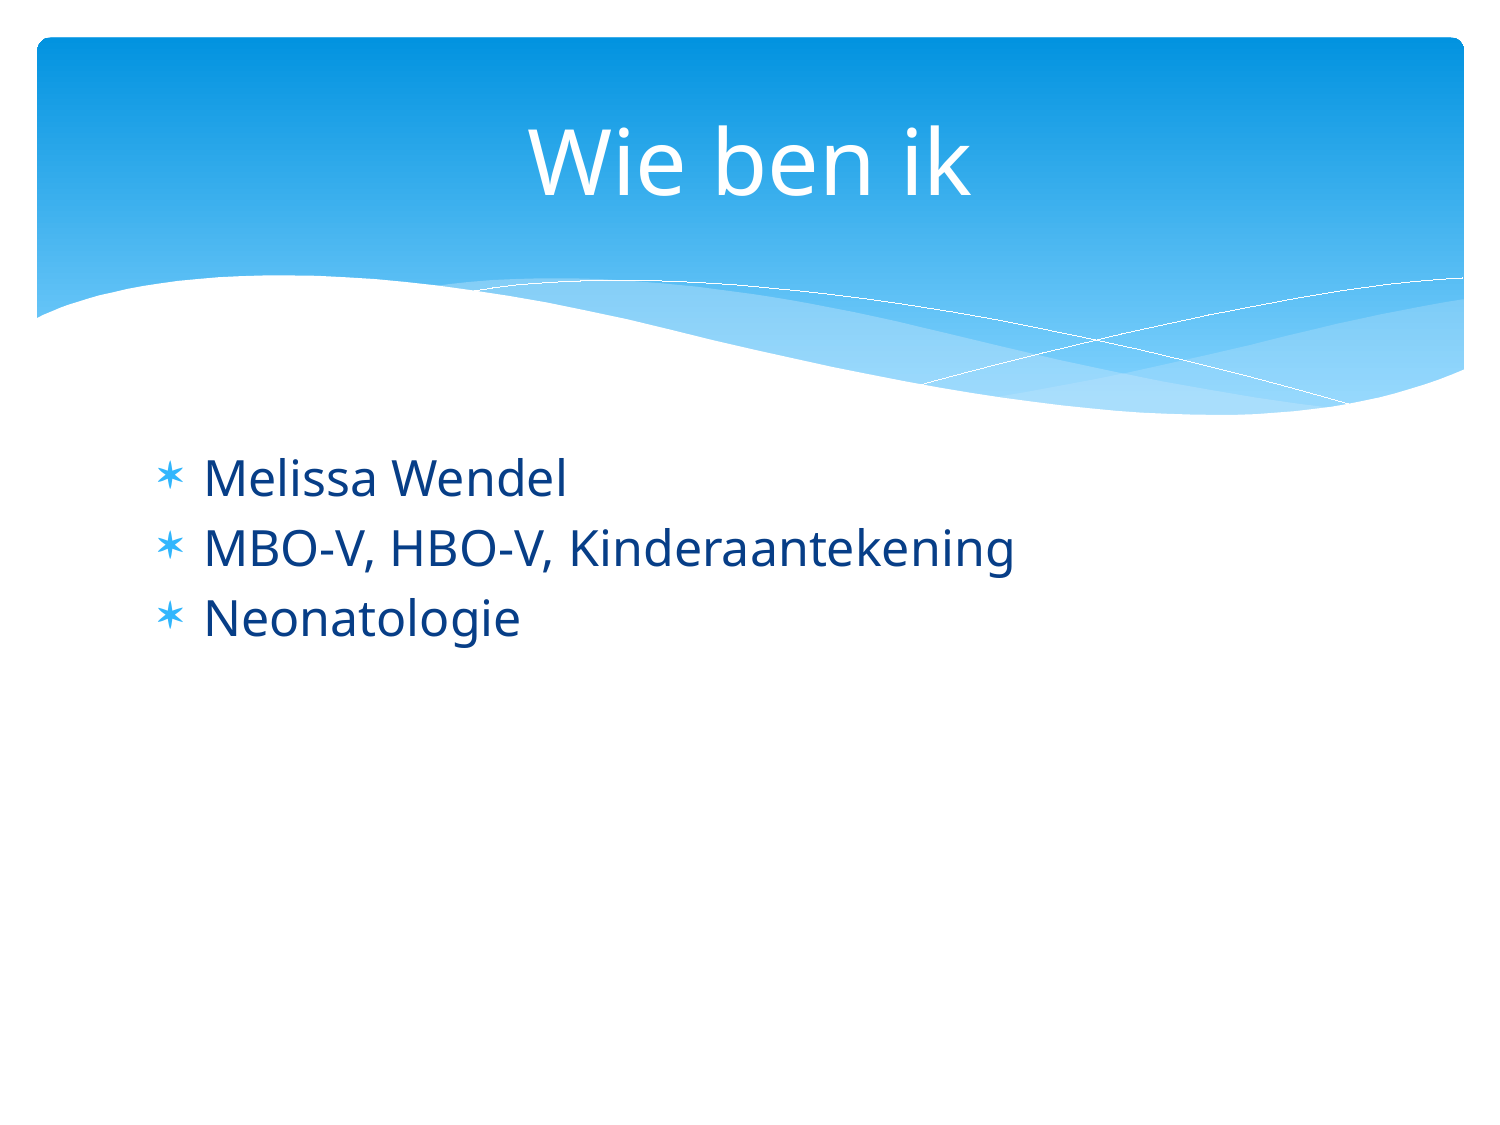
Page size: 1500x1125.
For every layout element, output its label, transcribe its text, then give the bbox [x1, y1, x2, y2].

title Wie ben ik [75, 55, 1425, 261]
list Melissa Wendel MBO-V, HBO-V, Kinderaantekening Neonatologie [143, 438, 1359, 1005]
